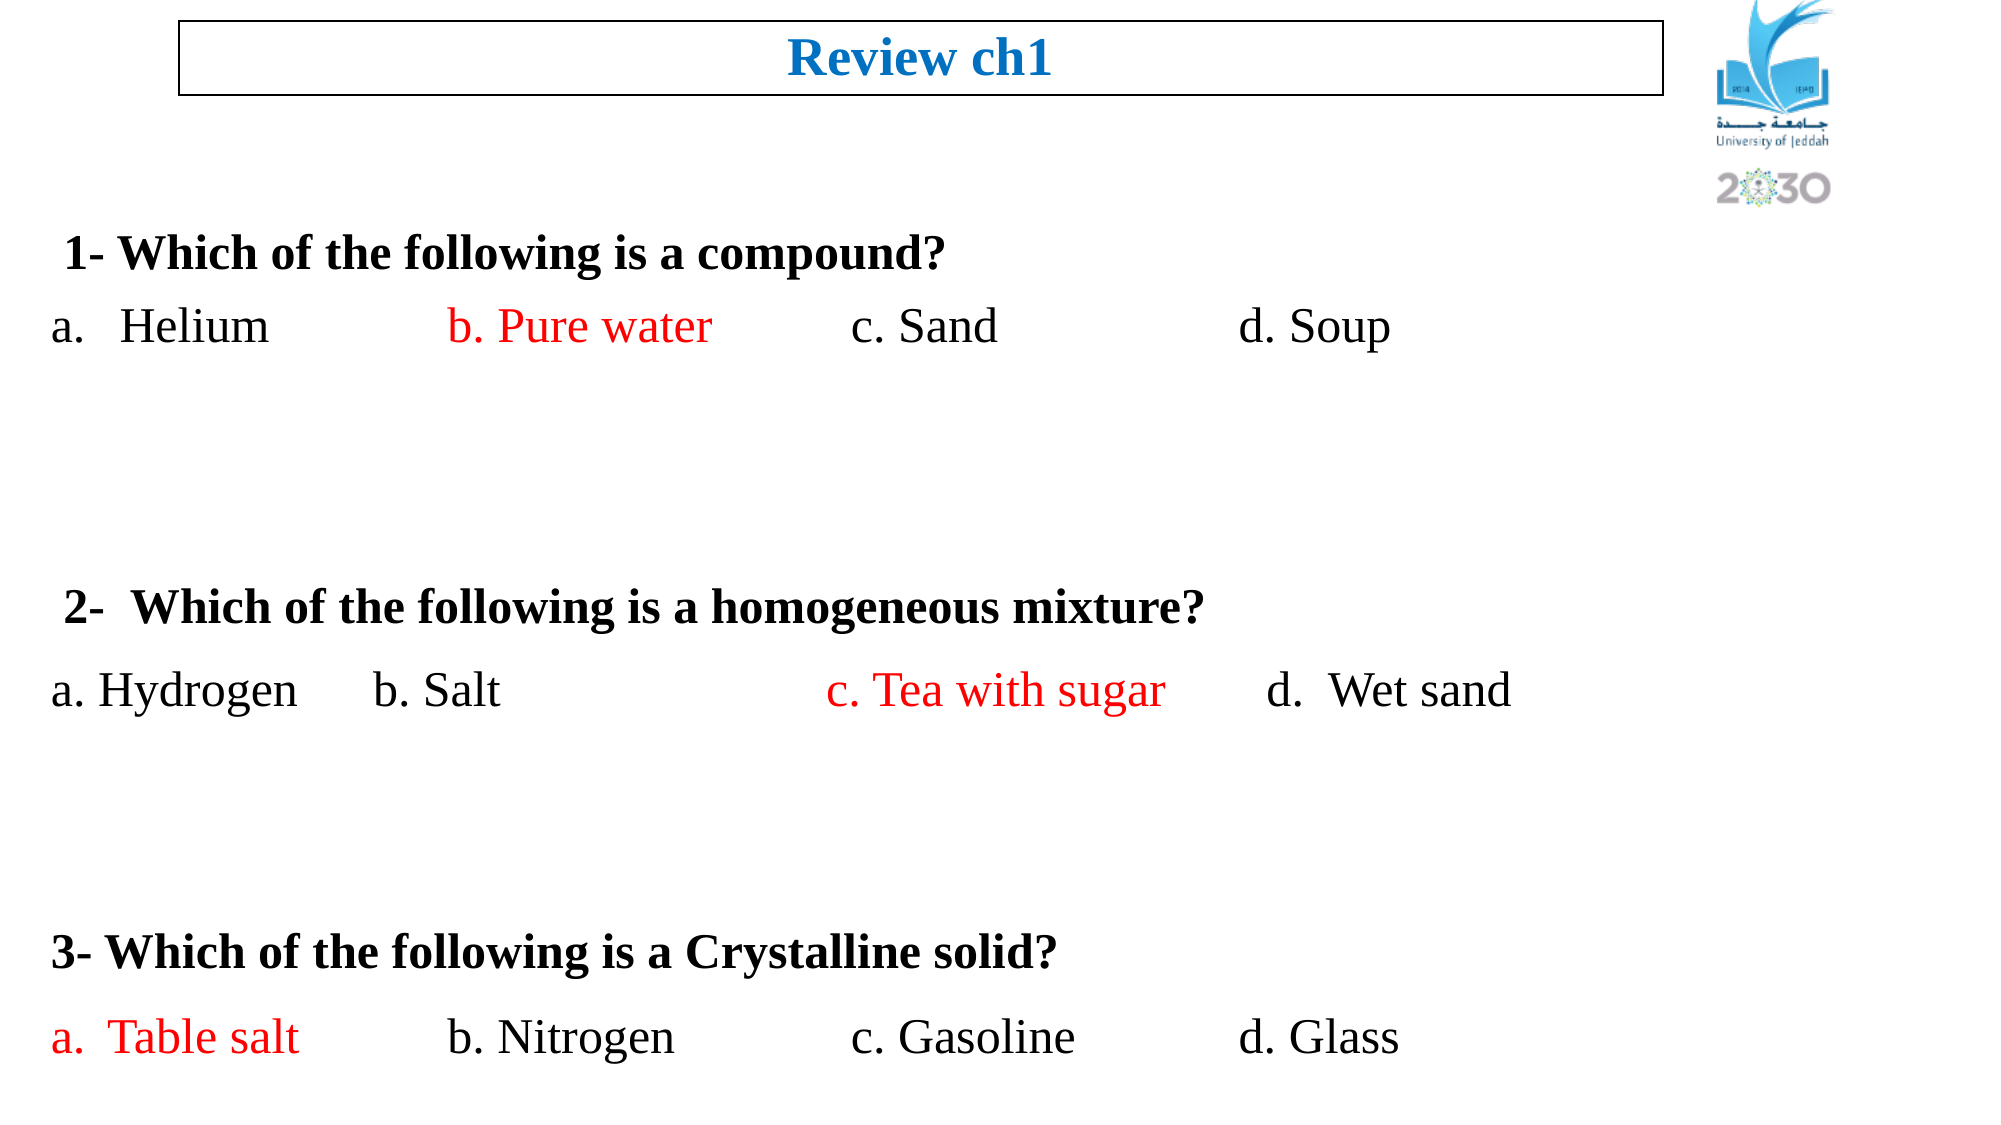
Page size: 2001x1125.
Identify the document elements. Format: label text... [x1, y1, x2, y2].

table_header 1- Which of the following is a compound? [41, 170, 1955, 290]
table_cell c. Sand [841, 290, 1229, 551]
picture [1697, 0, 1851, 213]
table_cell 3- Which of the following is a Crystalline solid? [41, 731, 1955, 1001]
table_cell 2- Which of the following is a homogeneous mixture? a. Hydrogen b. Salt c. Tea with sugar d. Wet sand [41, 551, 1955, 731]
table_cell c. Gasoline [841, 1001, 1229, 1125]
table_cell b. Pure water [438, 290, 841, 551]
table_cell b. Nitrogen [438, 1001, 841, 1125]
table_cell d. Soup [1229, 290, 1955, 551]
table_cell Table salt [41, 1001, 438, 1125]
table_cell d. Glass [1229, 1001, 1955, 1125]
text_box Review ch1 [178, 20, 1664, 96]
table_cell Helium [41, 290, 438, 551]
